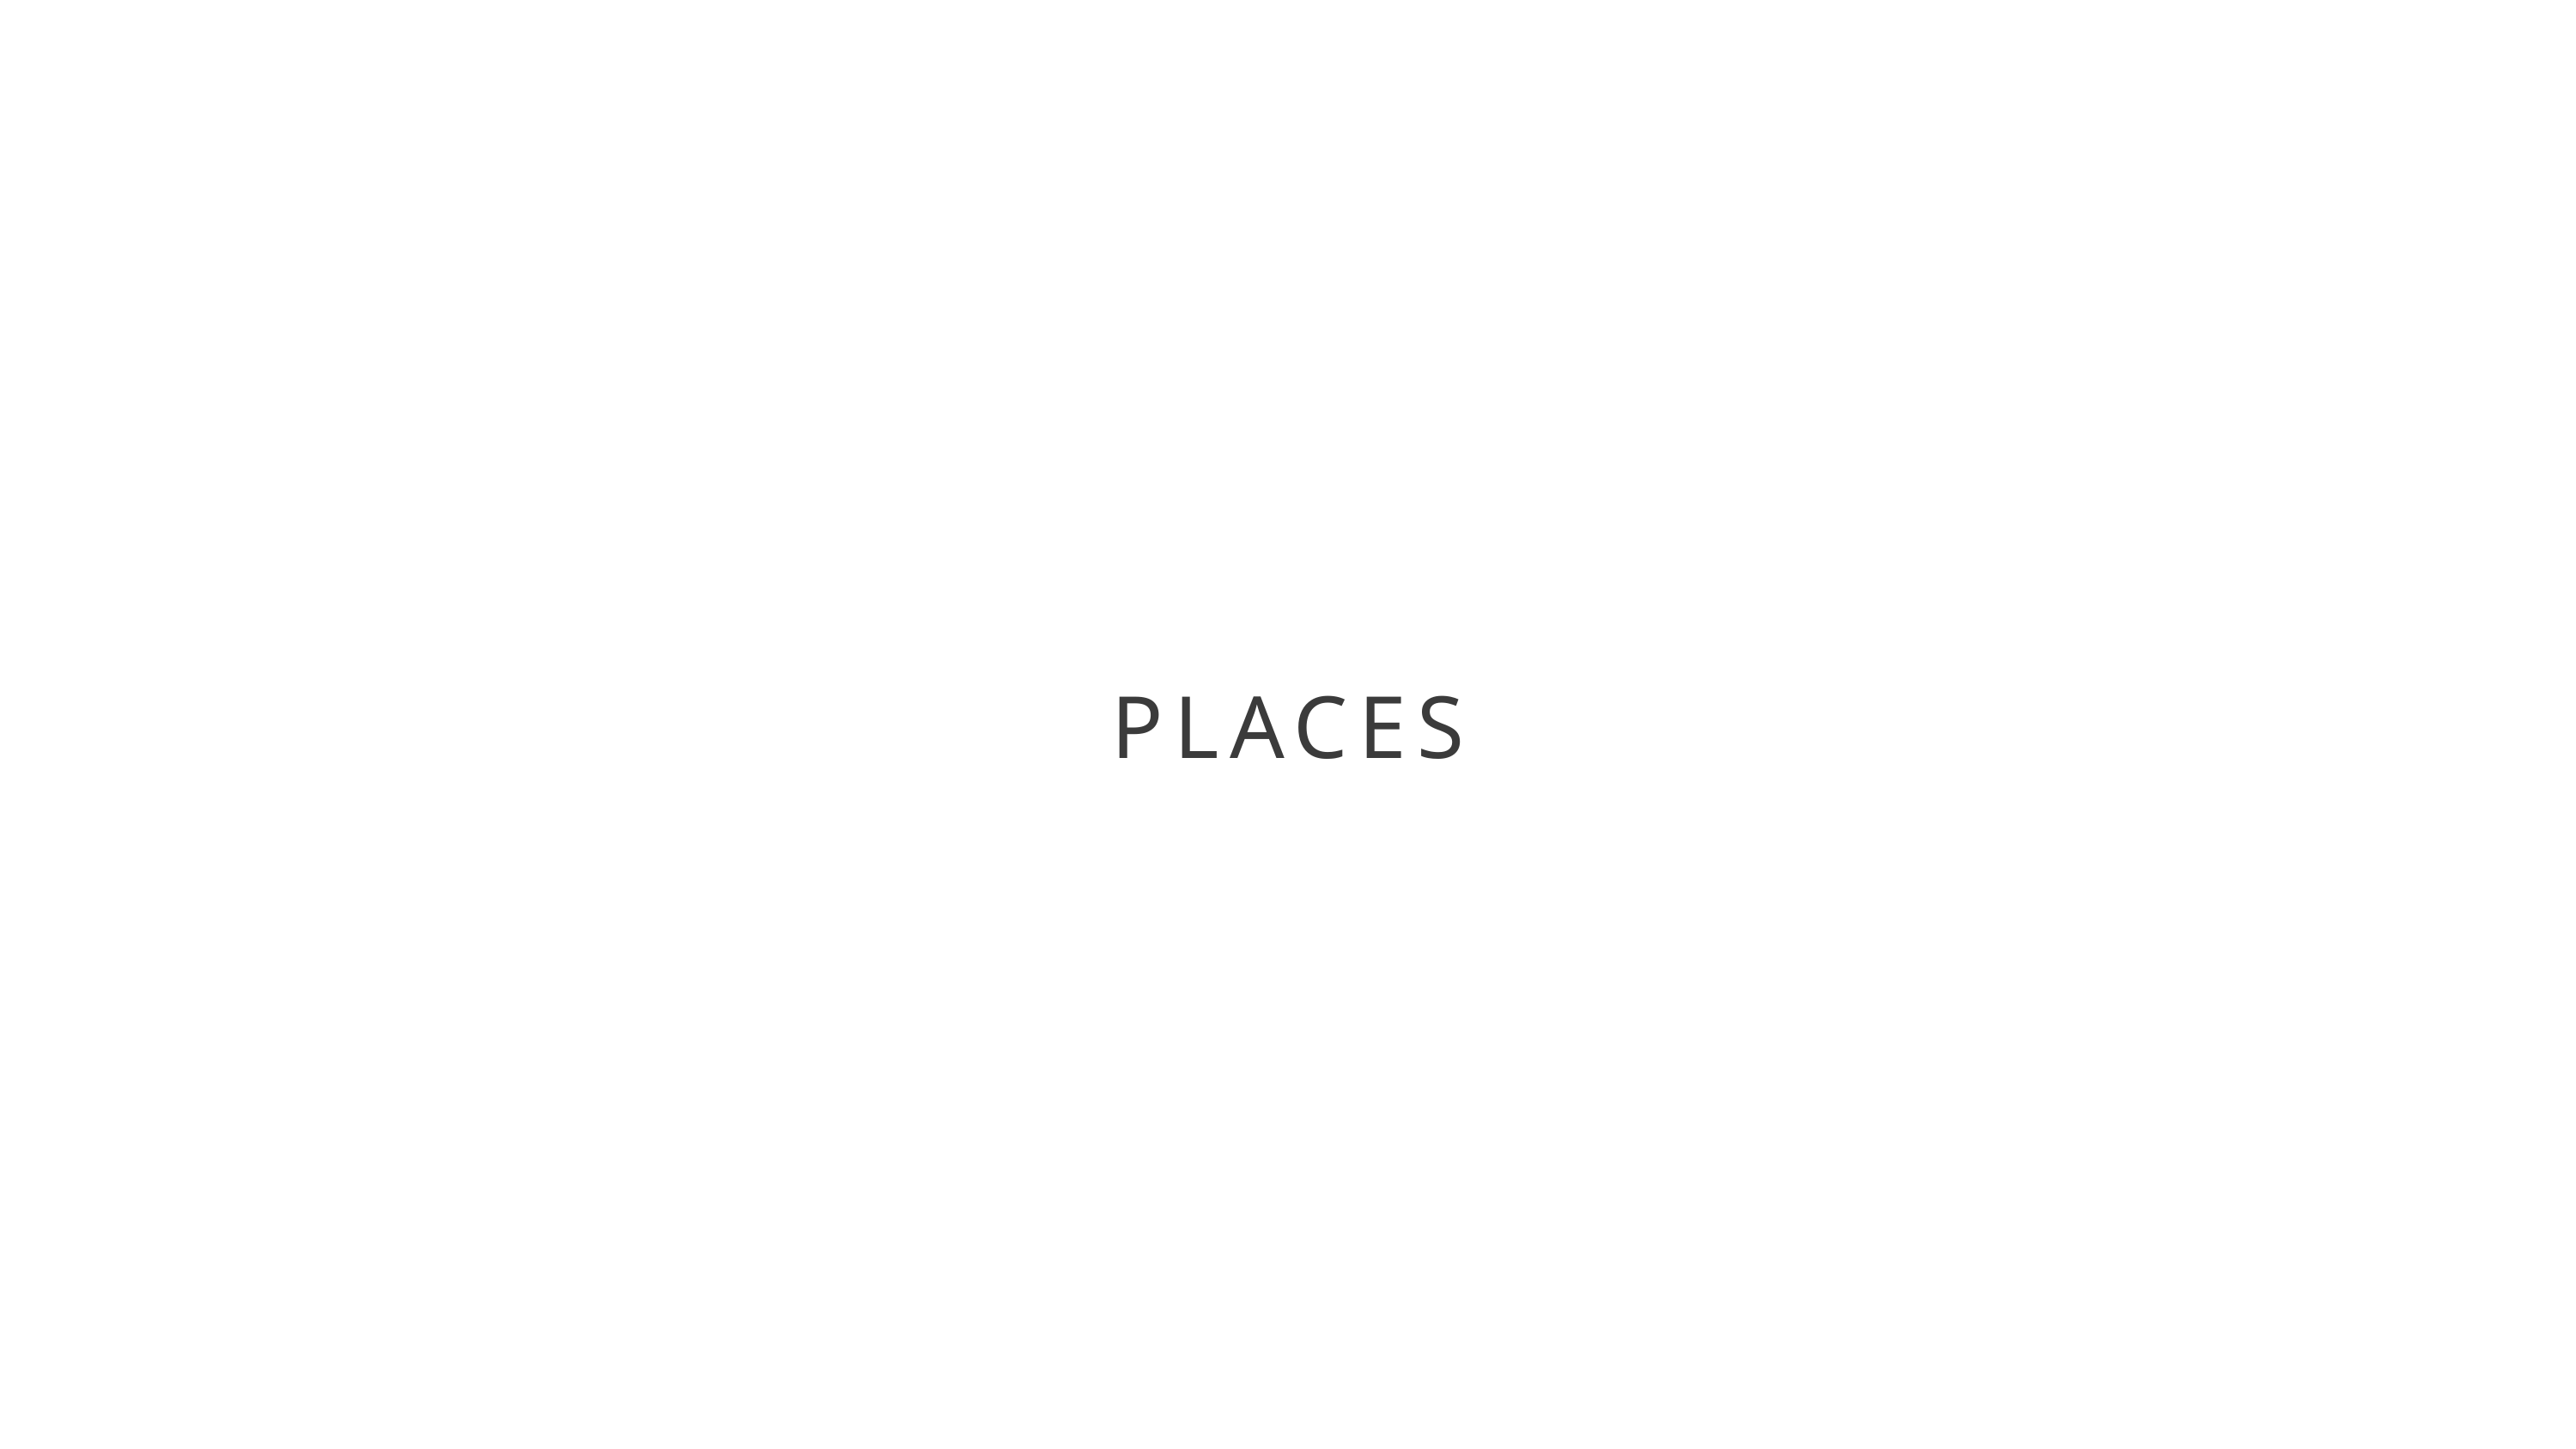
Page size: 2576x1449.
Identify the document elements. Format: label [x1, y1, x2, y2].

title [129, 647, 2447, 801]
